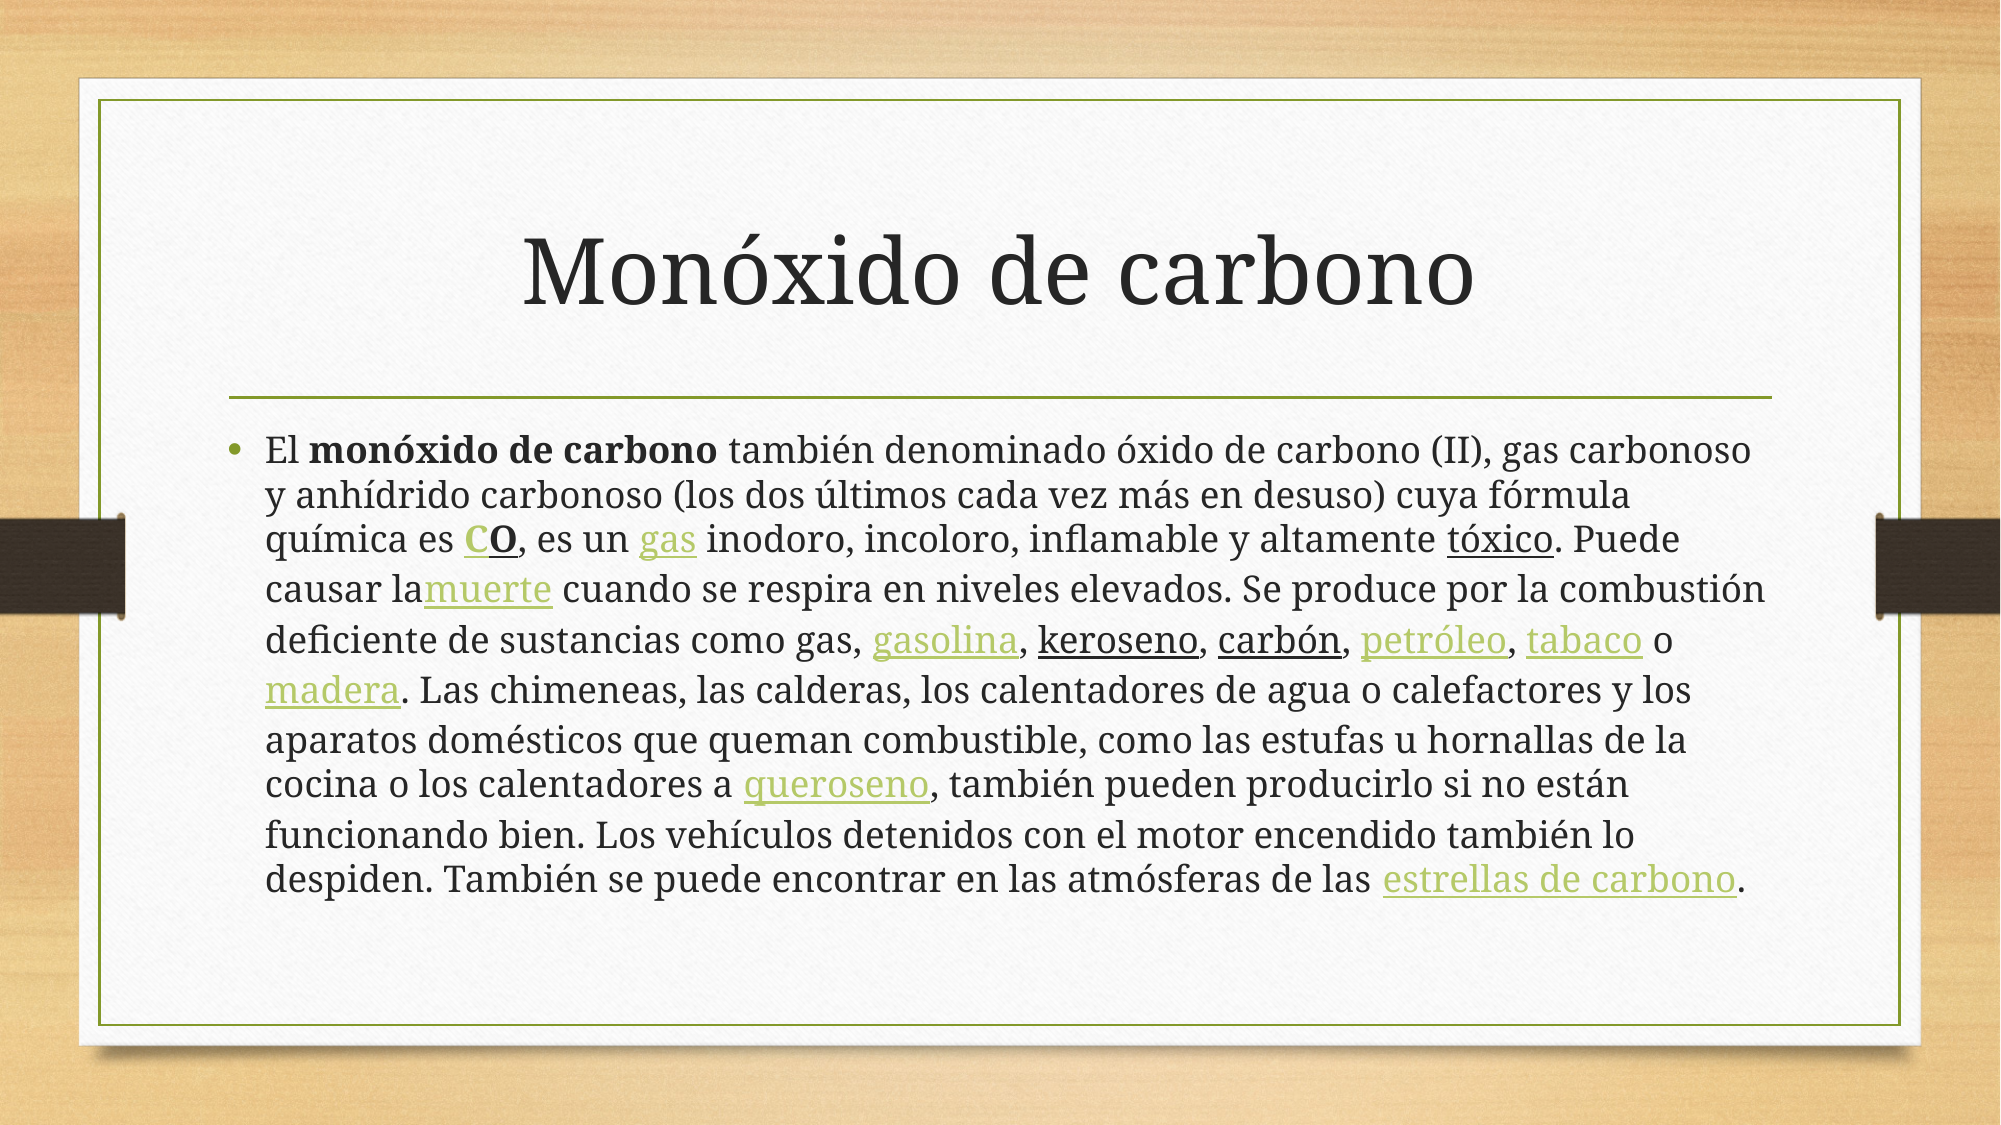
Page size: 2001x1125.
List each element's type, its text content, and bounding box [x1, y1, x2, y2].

title Monóxido de carbono [212, 161, 1788, 375]
picture [0, 0, 2001, 1125]
list El monóxido de carbono también denominado óxido de carbono (II), gas carbonoso y anhídrido carbonoso (los dos últimos cada vez más en desuso) cuya fórmula química es CO, es un gas inodoro, incoloro, inflamable y altamente tóxico. Puede causar lamuerte cuando se respira en niveles elevados. Se produce por la combustión deficiente de sustancias como gas, gasolina, keroseno, carbón, petróleo, tabaco o madera. Las chimeneas, las calderas, los calentadores de agua o calefactores y los aparatos domésticos que queman combustible, como las estufas u hornallas de la cocina o los calentadores a queroseno, también pueden producirlo si no están funcionando bien. Los vehículos detenidos con el motor encendido también lo despiden. También se puede encontrar en las atmósferas de las estrellas de carbono. [212, 419, 1788, 964]
